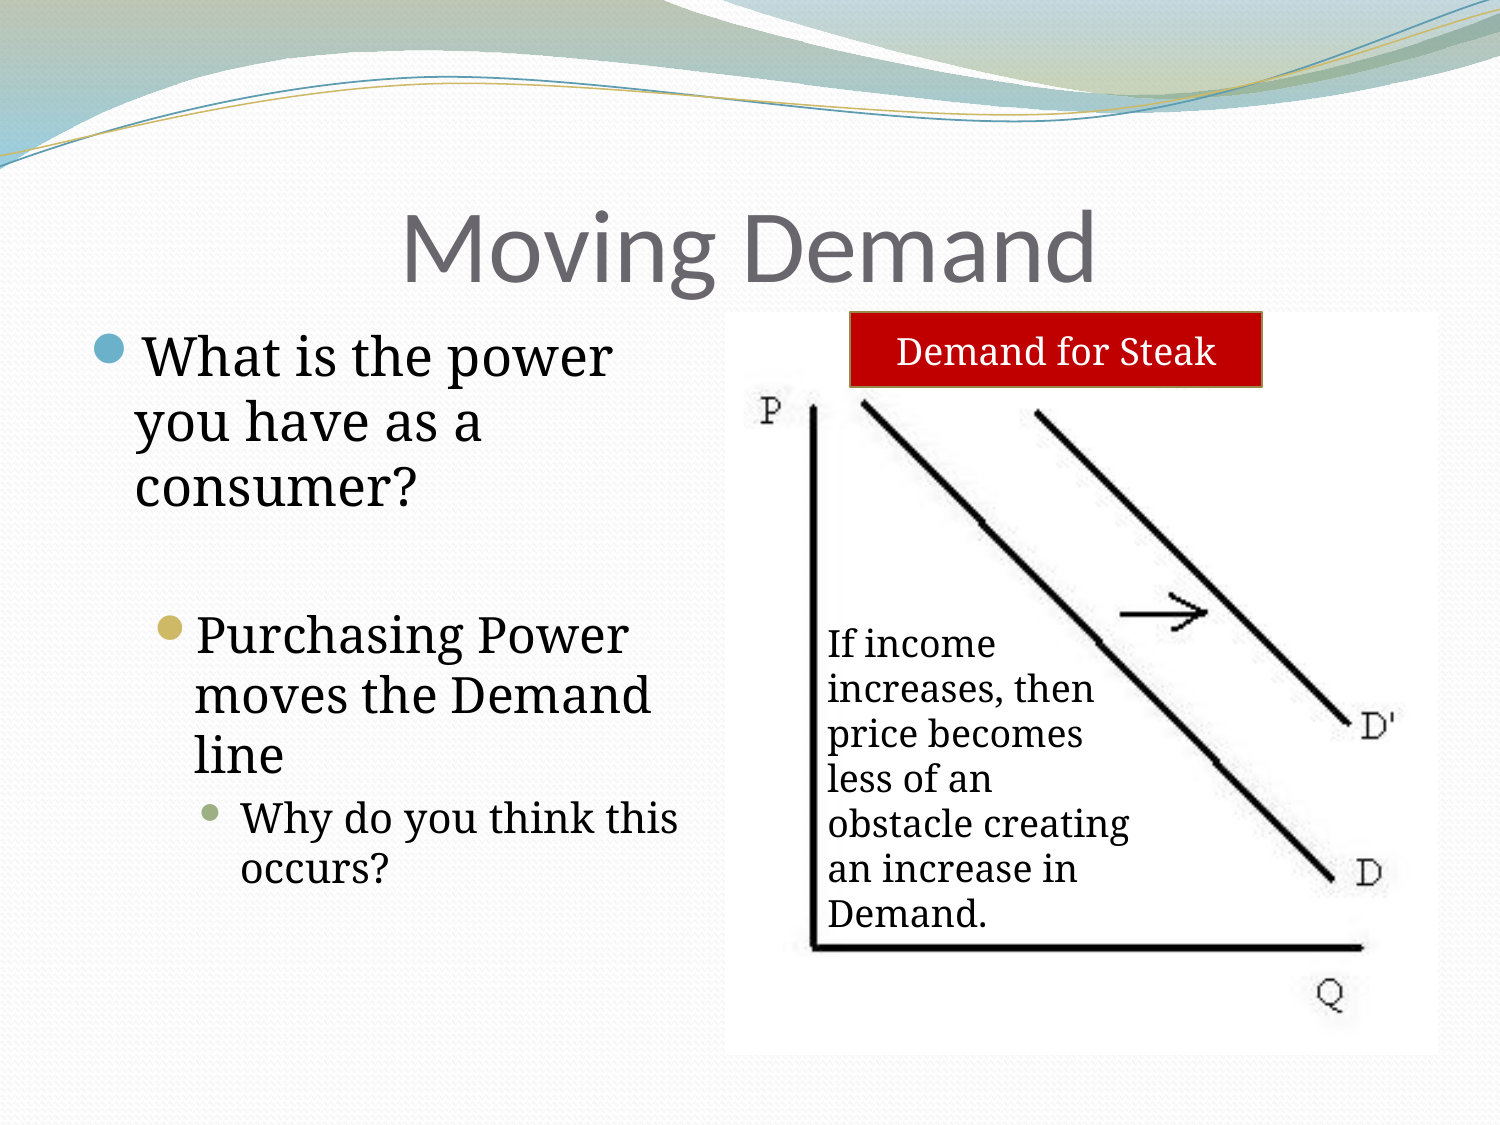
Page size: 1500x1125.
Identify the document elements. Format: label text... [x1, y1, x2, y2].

list What is the power you have as a consumer? Purchasing Power moves the Demand line Why do you think this occurs? [75, 314, 720, 1043]
title Moving Demand [75, 115, 1425, 303]
picture [724, 312, 1438, 1055]
